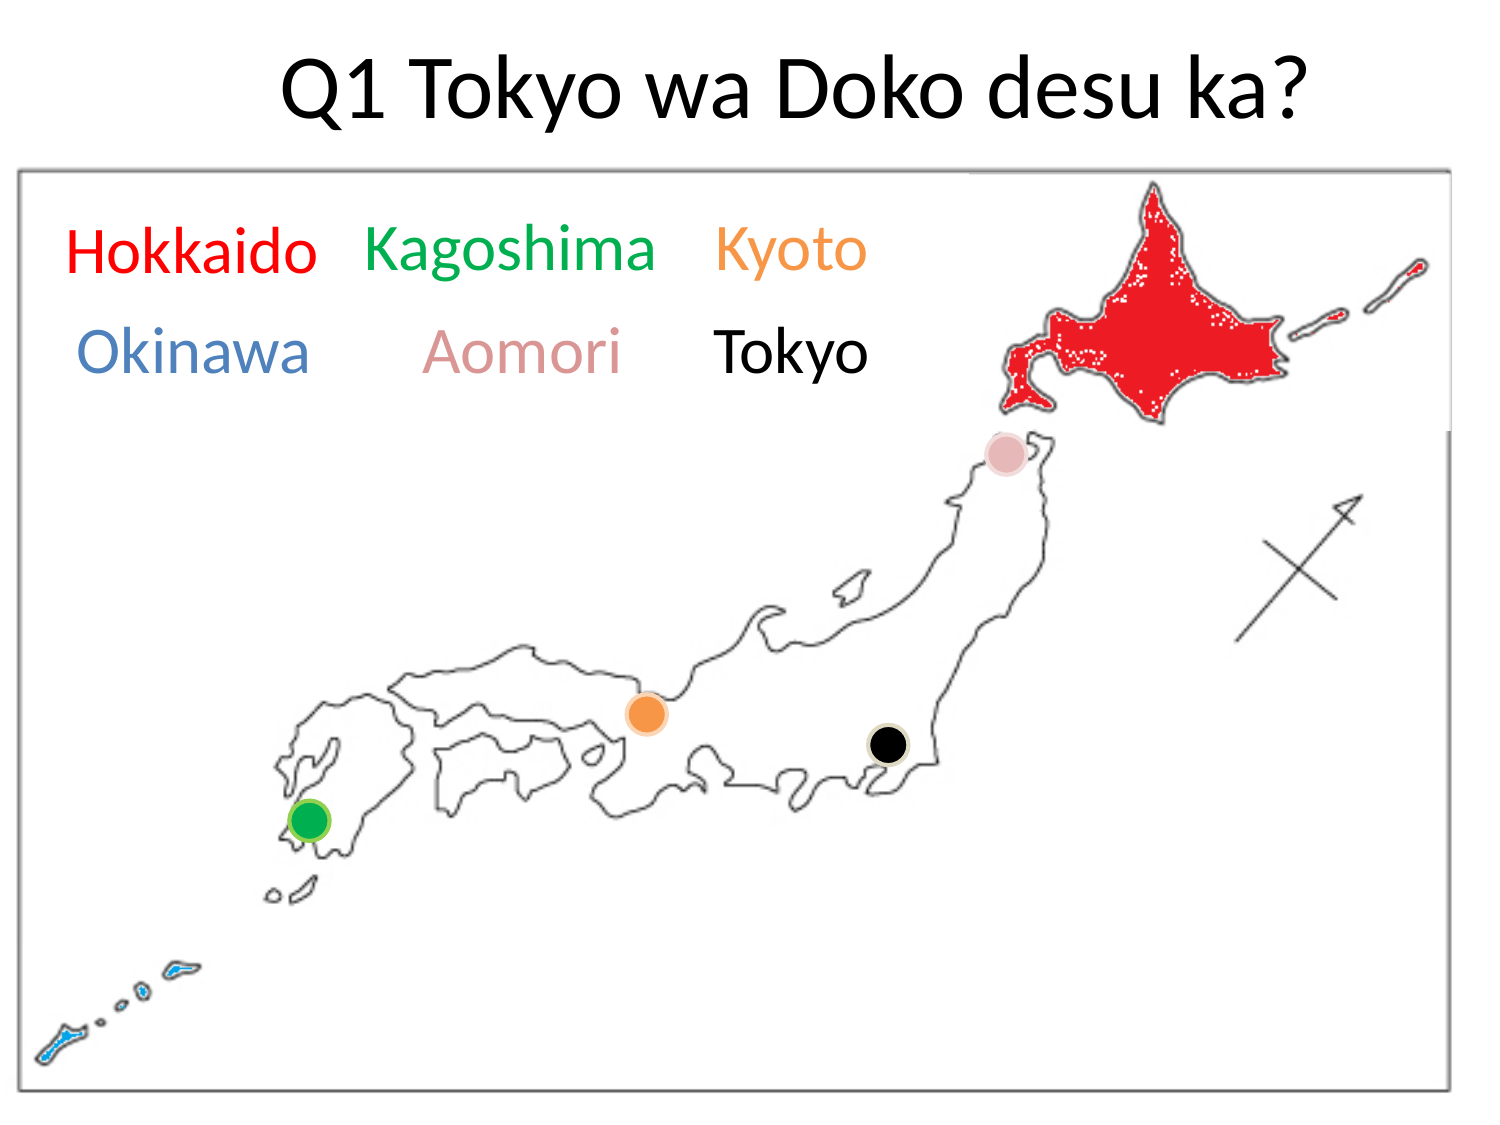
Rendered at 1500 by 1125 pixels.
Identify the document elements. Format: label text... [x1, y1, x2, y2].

picture [23, 938, 227, 1083]
text_box Q1 Tokyo wa Doko desu ka? [109, 19, 1334, 100]
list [5, 101, 1465, 1125]
picture [968, 172, 1451, 432]
